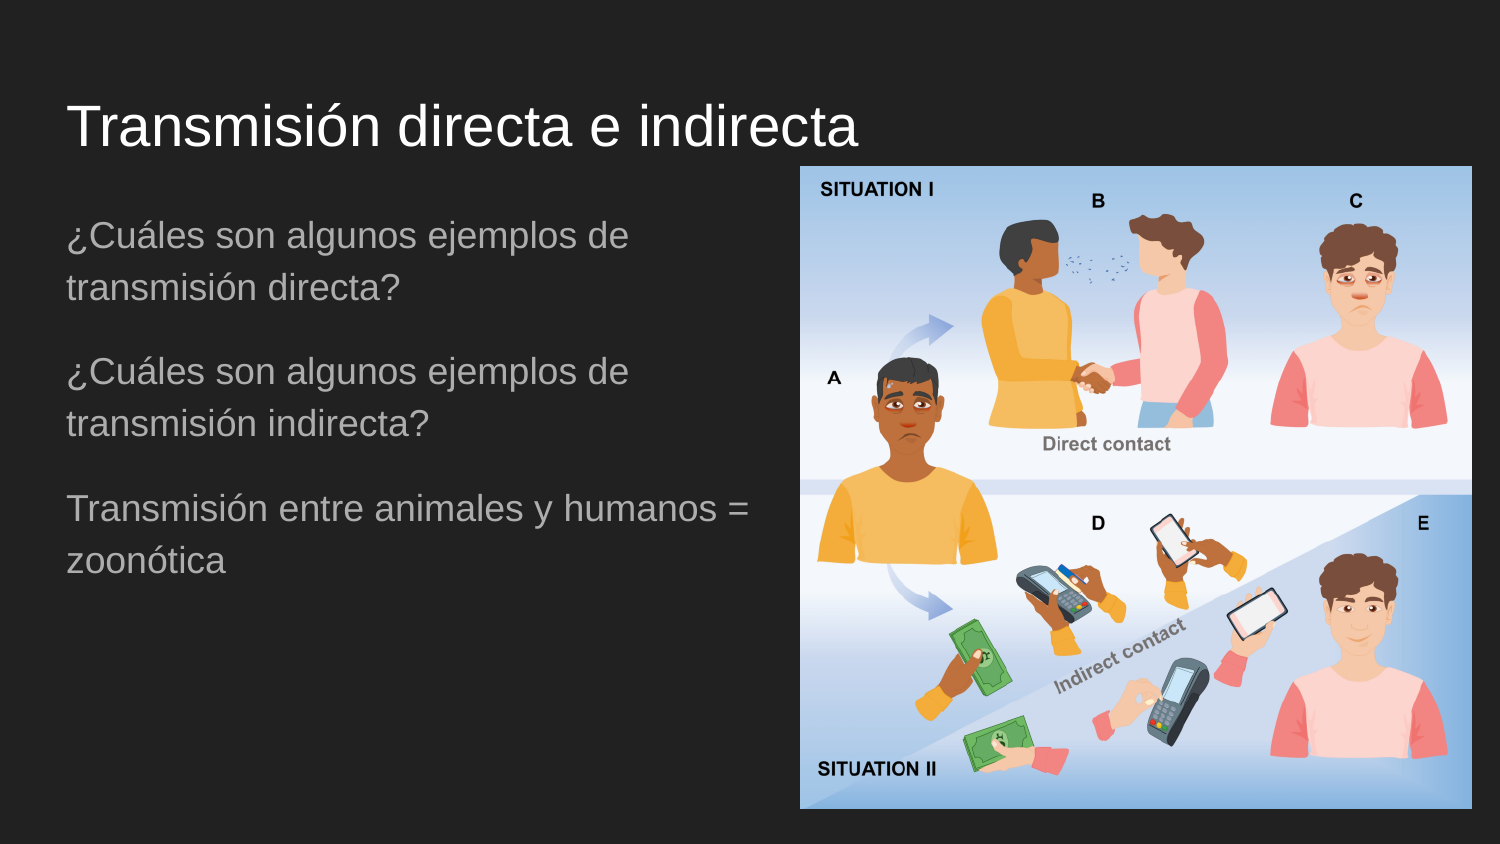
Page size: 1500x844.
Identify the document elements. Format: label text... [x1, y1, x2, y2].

title Transmisión directa e indirecta [51, 72, 1449, 167]
list ¿Cuáles son algunos ejemplos de transmisión directa? ¿Cuáles son algunos ejemplos de transmisión indirecta? Transmisión entre animales y humanos = zoonótica [51, 189, 781, 750]
picture [799, 166, 1472, 810]
